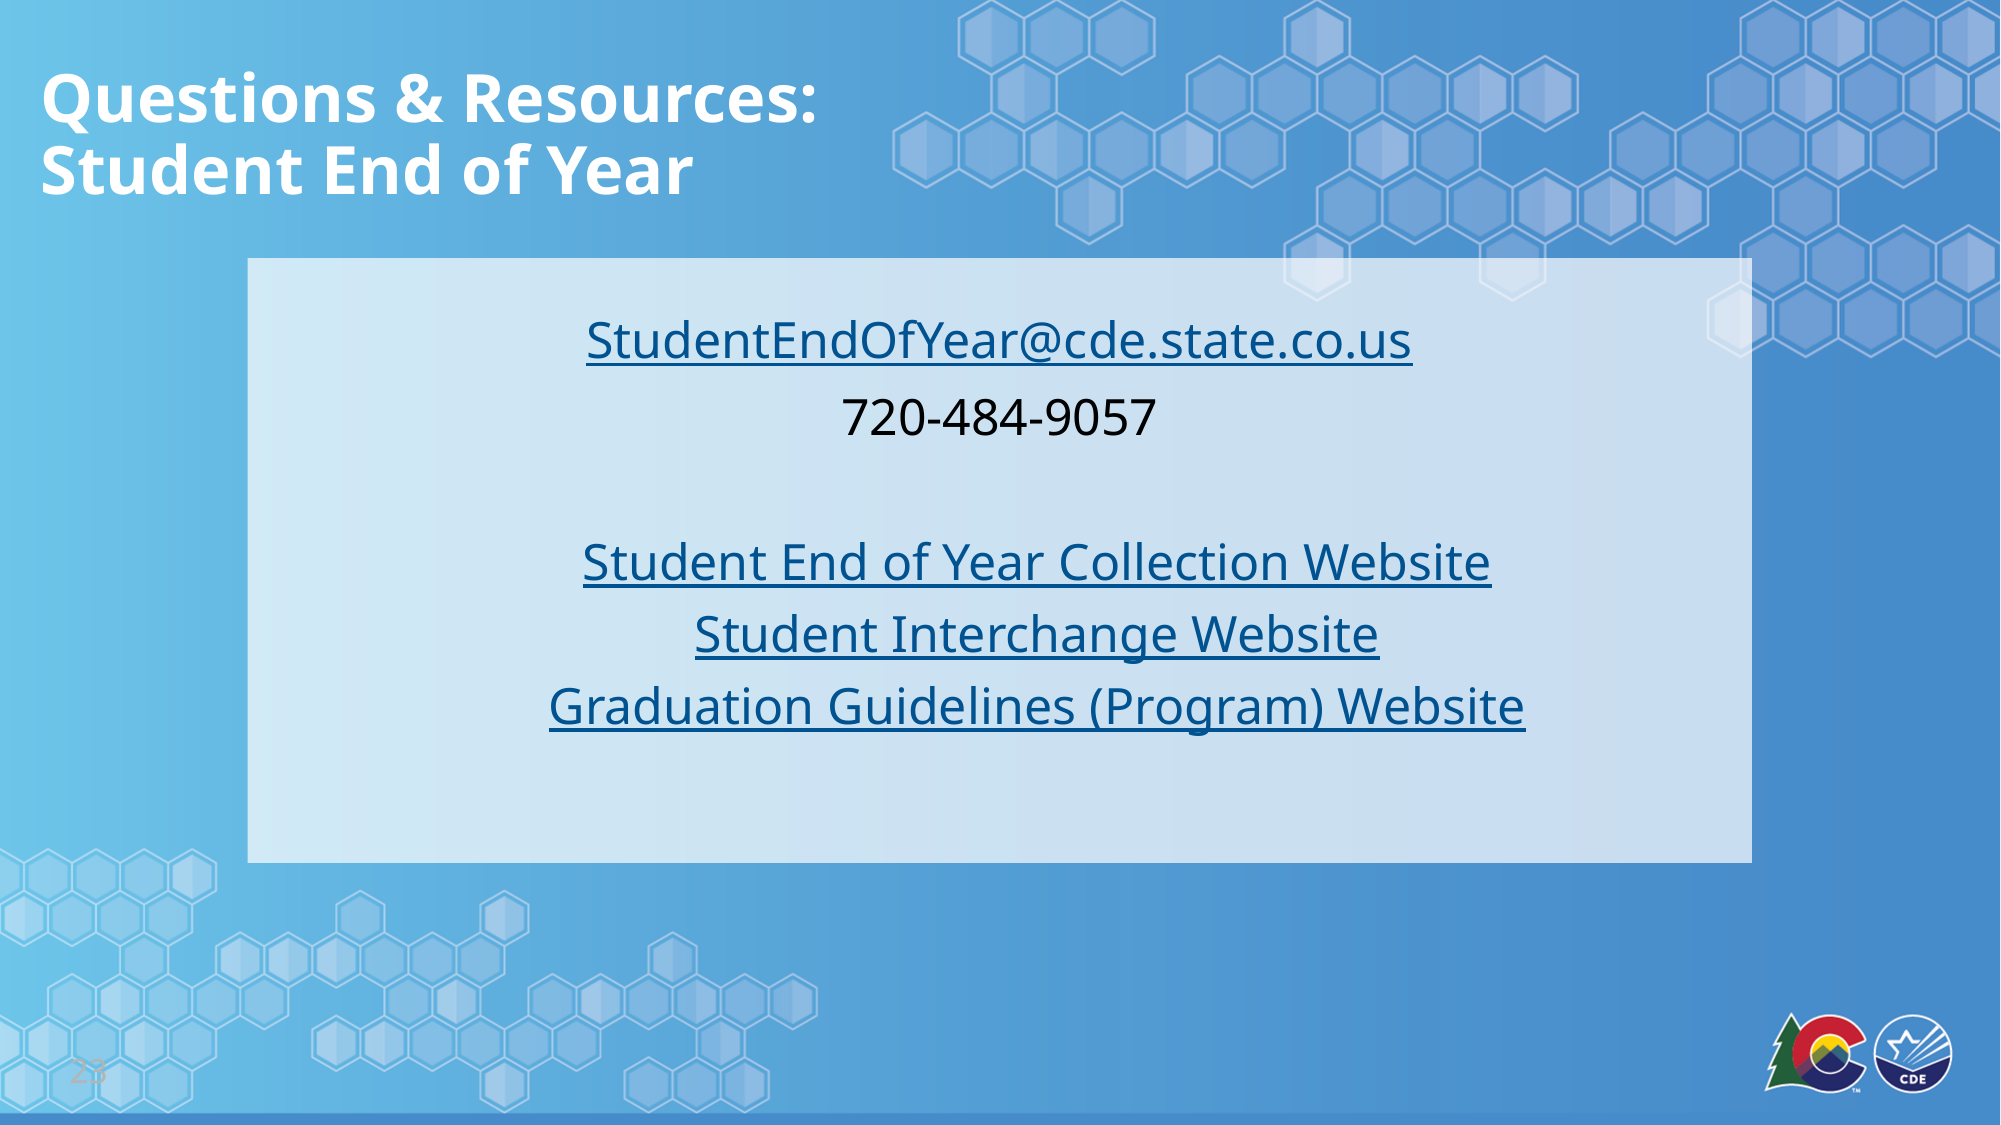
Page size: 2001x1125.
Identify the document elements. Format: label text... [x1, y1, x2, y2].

picture [0, 0, 2001, 1125]
title Questions & Resources: Student End of Year [25, 38, 896, 236]
list StudentEndOfYear@cde.state.co.us 720-484-9057 Student End of Year Collection Website Student Interchange Website Graduation Guidelines (Program) Website [247, 258, 1752, 863]
slide_number 23 [54, 1042, 191, 1103]
